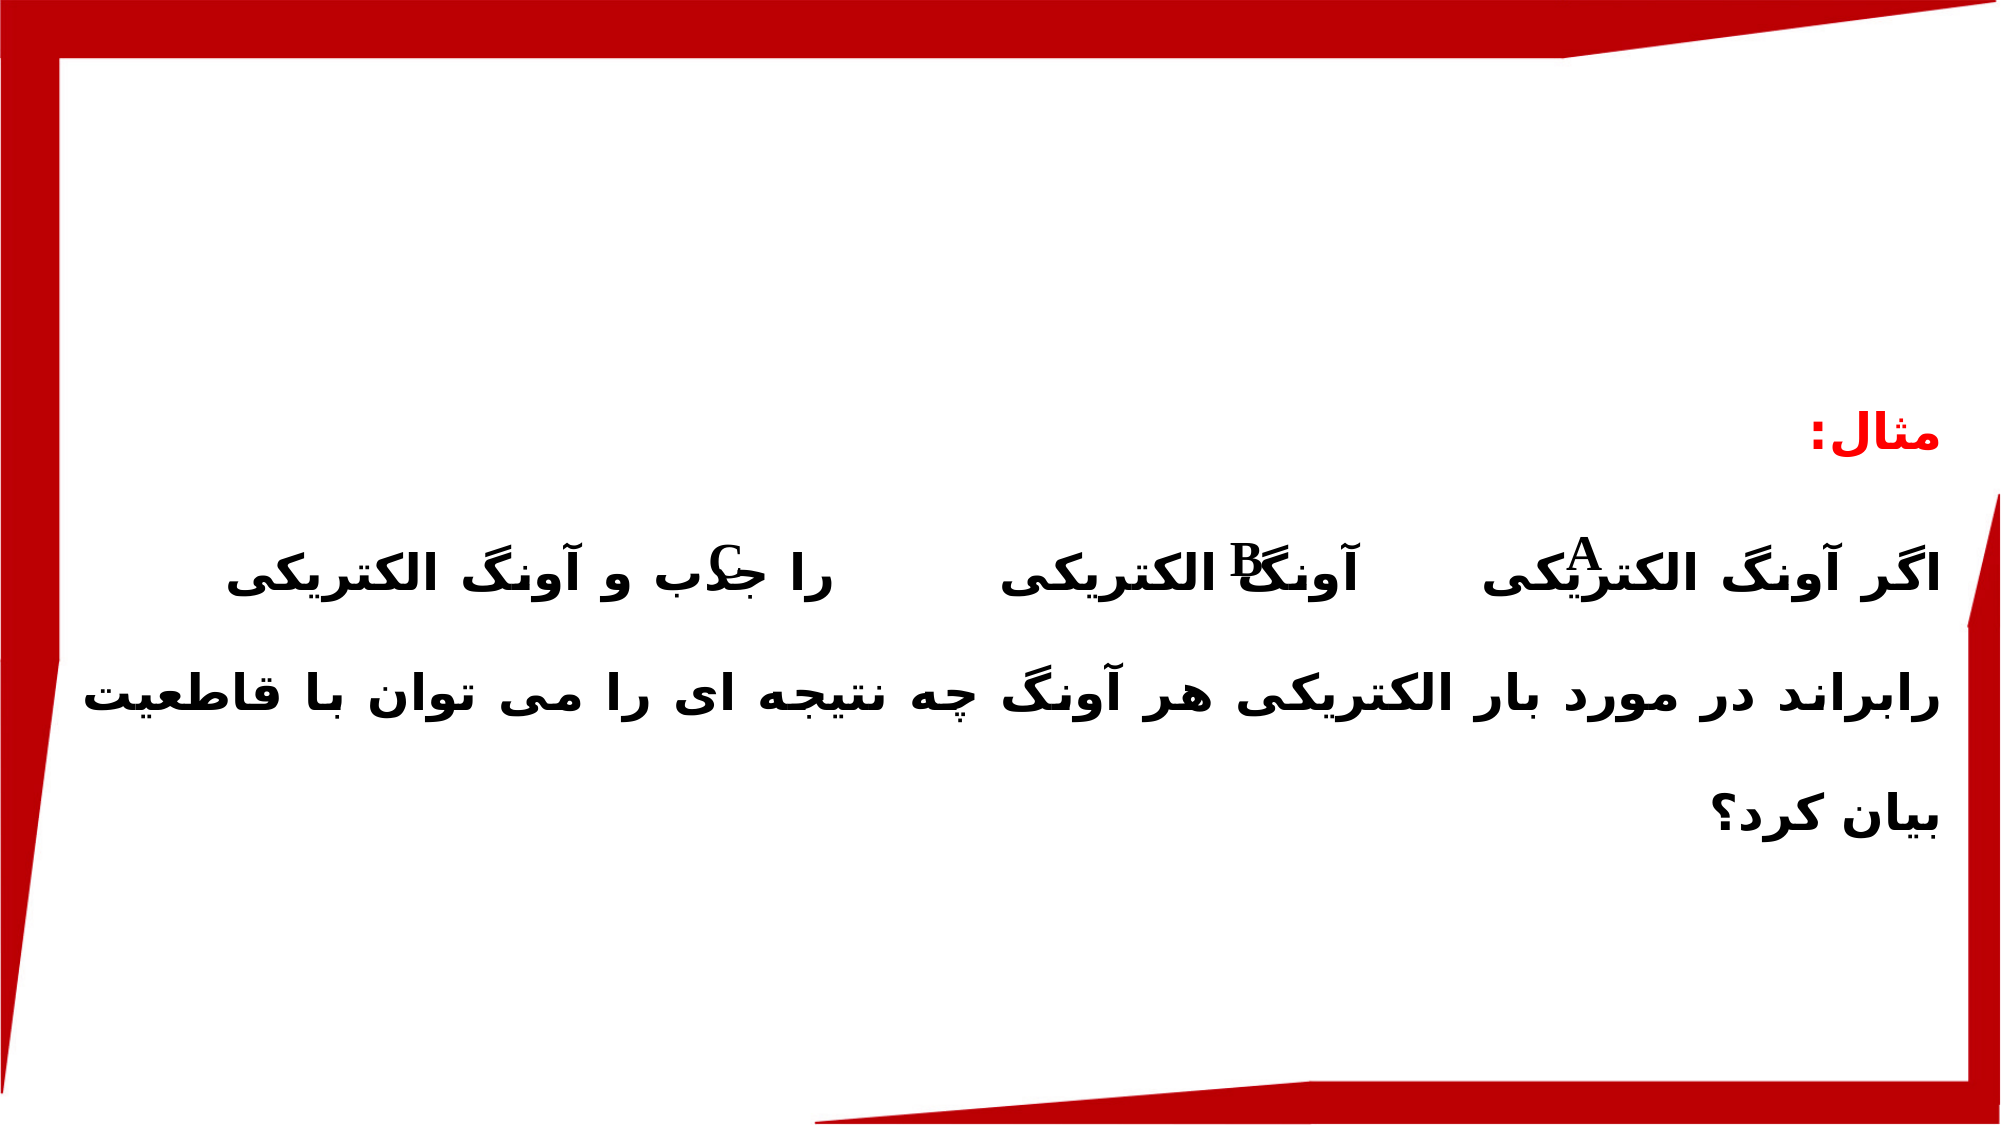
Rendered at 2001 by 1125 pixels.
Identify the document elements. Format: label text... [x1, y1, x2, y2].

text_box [1563, 532, 1605, 574]
picture [0, 0, 2001, 1125]
text_box مثال: اگر آونگ الکتریکی آونگ الکتریکی را جذب و آونگ الکتریکی رابراند در مورد بار الکتریکی هر آونگ چه نتیجه ای را می توان با قاطعیت بیان کرد؟ [64, 332, 1958, 848]
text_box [707, 539, 745, 583]
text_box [1228, 539, 1266, 580]
